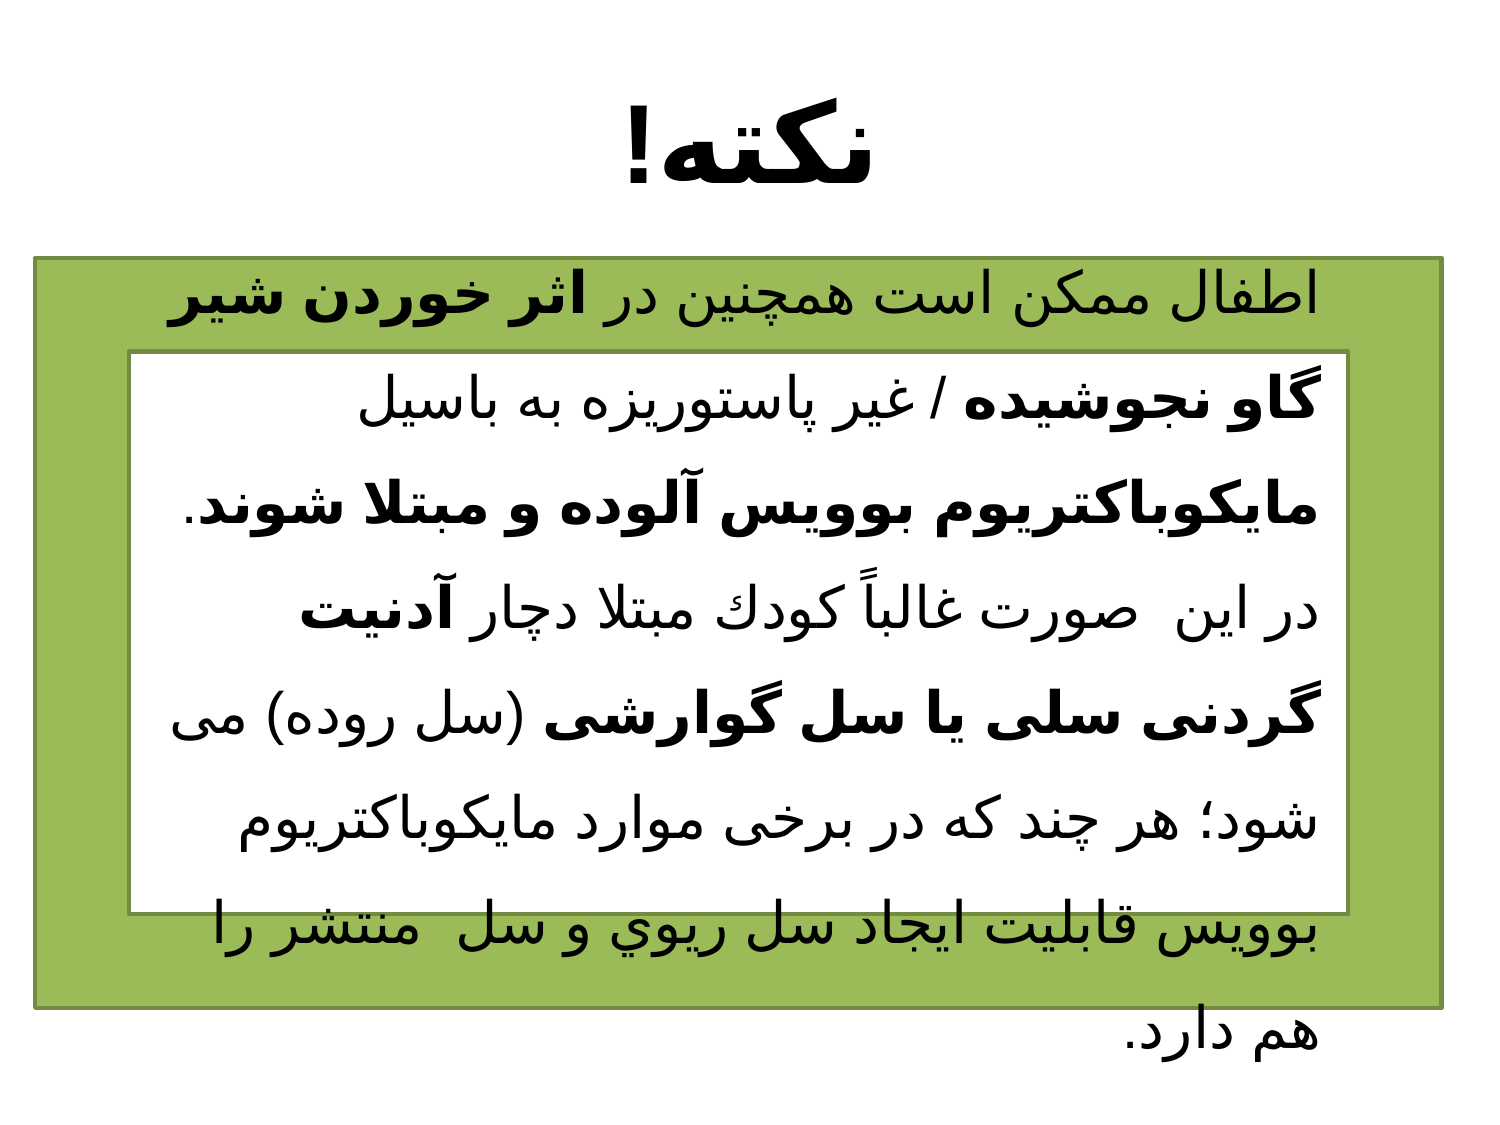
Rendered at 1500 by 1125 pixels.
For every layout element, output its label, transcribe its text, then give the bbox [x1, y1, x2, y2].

text_box اطفال ممکن است همچنین در اثر خوردن شیر گاو نجوشیده / غیر پاستوریزه به باسیل مایکوباکتریوم بوویس آلوده و مبتلا شوند. در این صورت غالباً کودك مبتلا دچار آدنیت گردنی سلی یا سل گوارشی (سل روده) می شود؛ هر چند که در برخی موارد مایکوباکتریوم بوویس قابلیت ایجاد سل ریوي و سل منتشر را هم دارد. [117, 213, 1336, 1125]
title نکته! [75, 45, 1425, 233]
text_box [1336, 256, 1444, 1010]
text_box [33, 256, 117, 1010]
